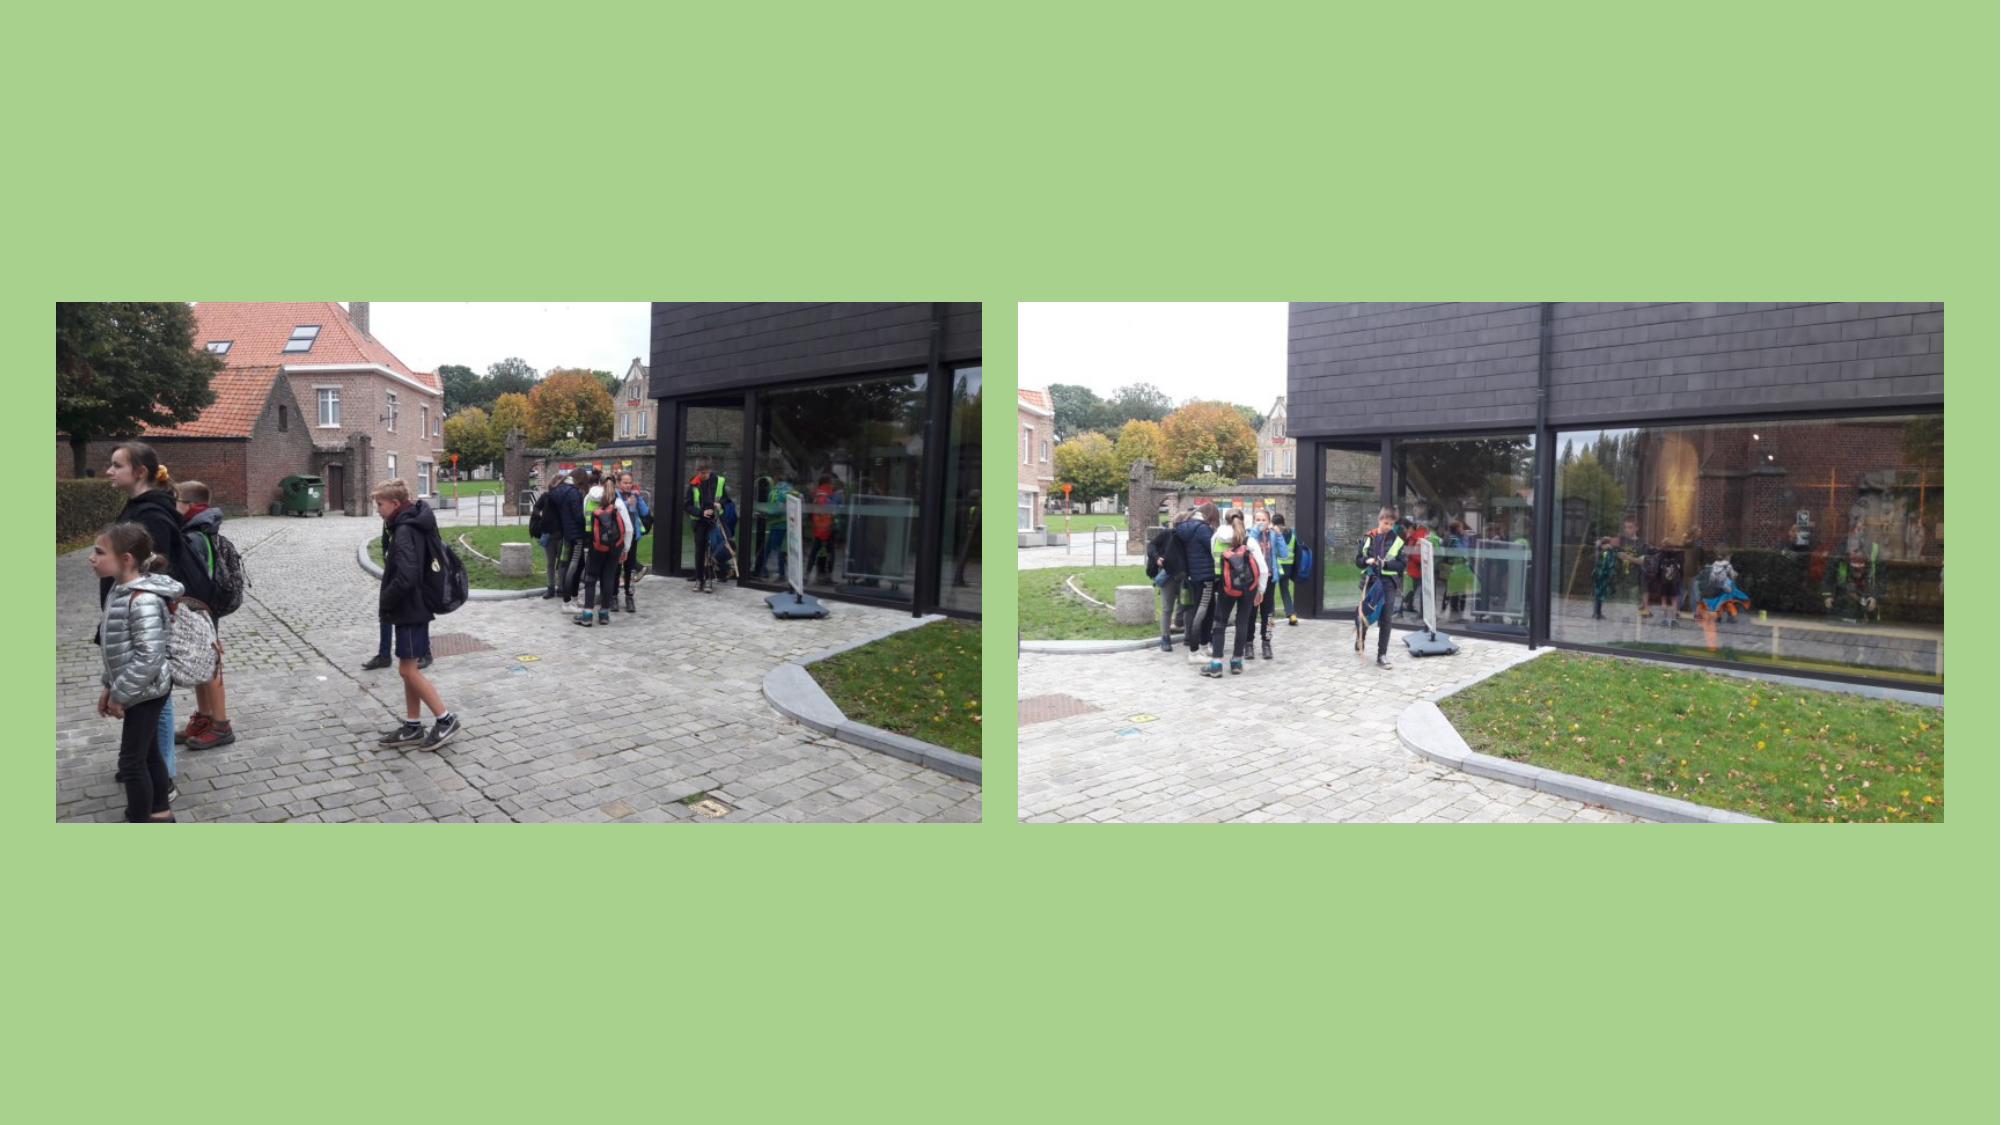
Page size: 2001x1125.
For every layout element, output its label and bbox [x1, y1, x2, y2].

picture [56, 302, 982, 823]
picture [1018, 302, 1944, 823]
